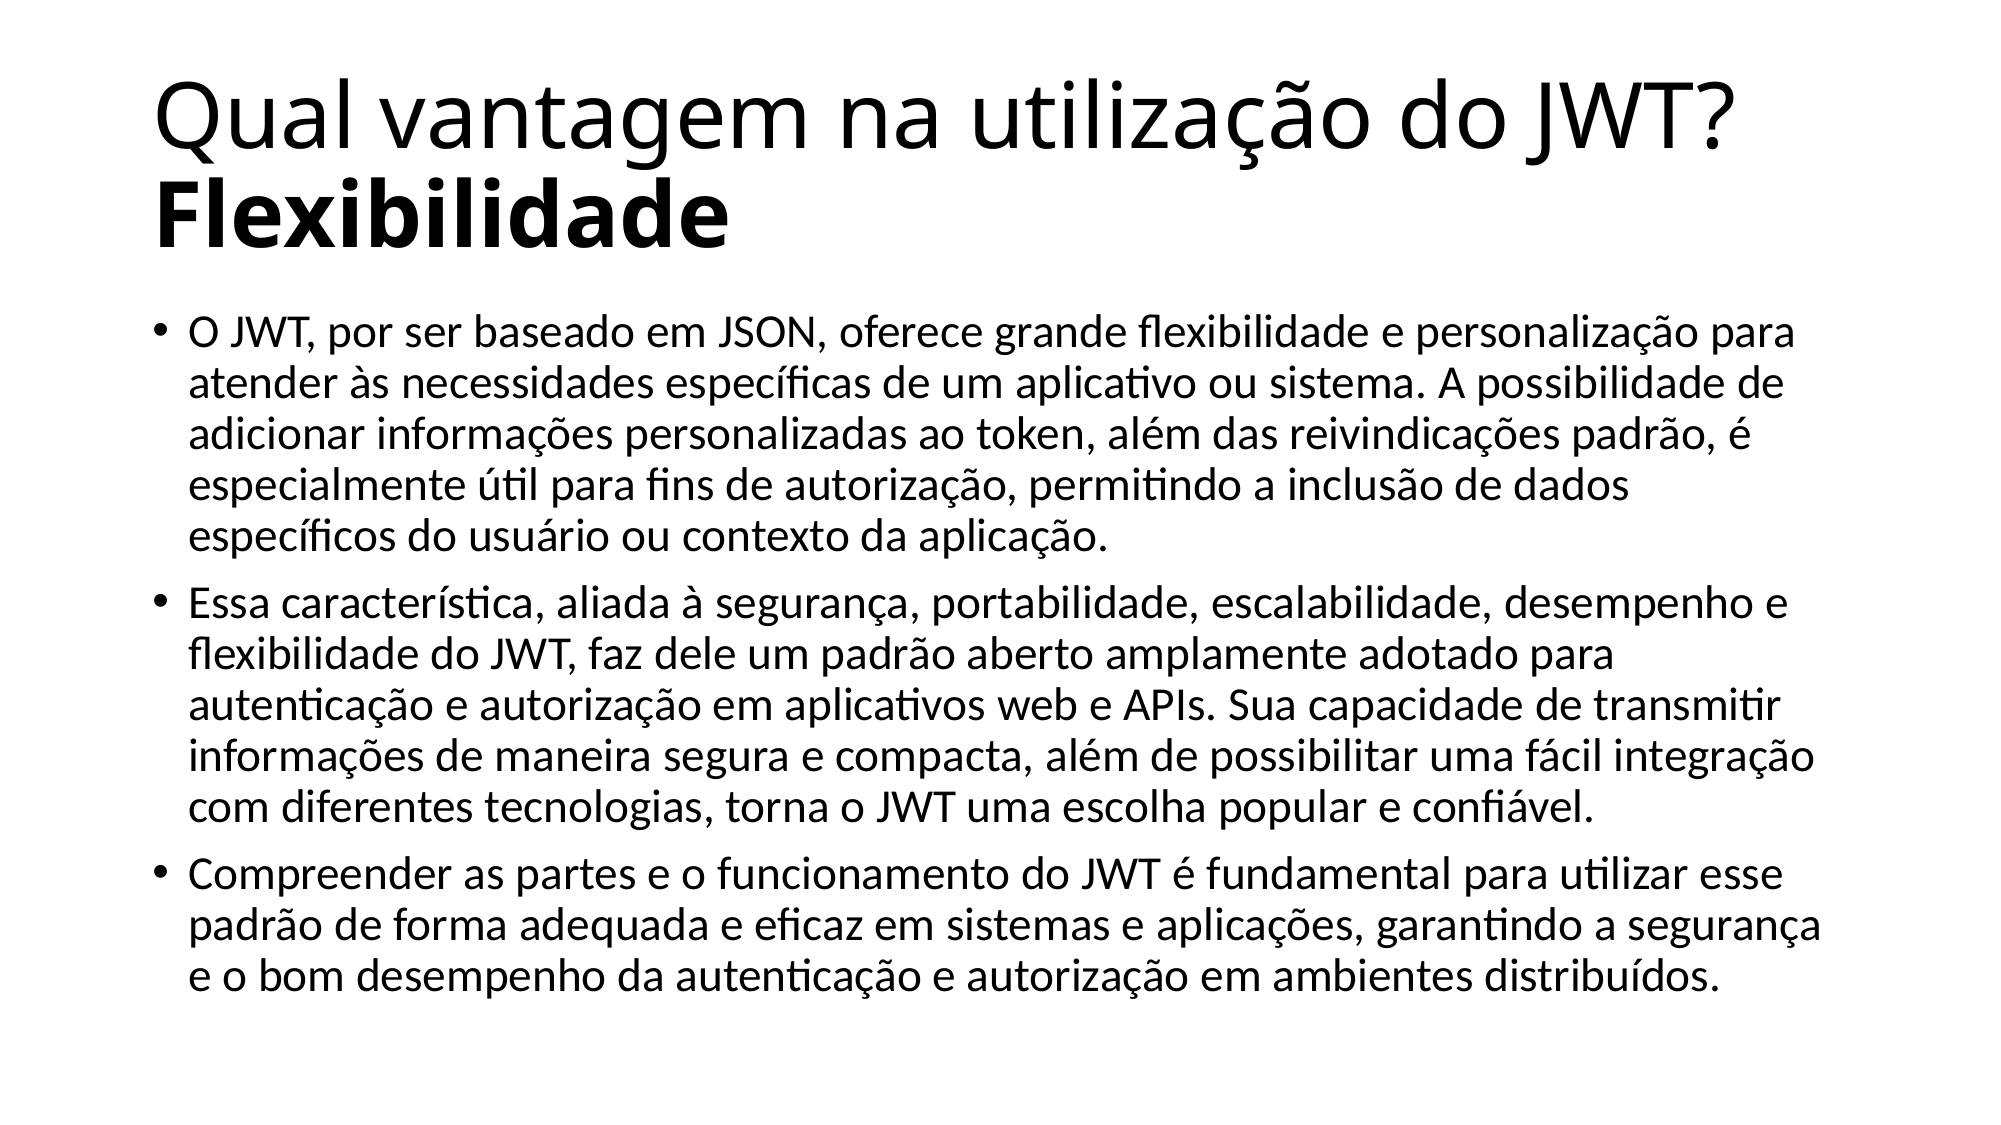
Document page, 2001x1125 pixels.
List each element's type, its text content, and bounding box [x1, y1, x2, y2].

title Qual vantagem na utilização do JWT? Flexibilidade [137, 59, 1863, 278]
list O JWT, por ser baseado em JSON, oferece grande flexibilidade e personalização para atender às necessidades específicas de um aplicativo ou sistema. A possibilidade de adicionar informações personalizadas ao token, além das reivindicações padrão, é especialmente útil para fins de autorização, permitindo a inclusão de dados específicos do usuário ou contexto da aplicação. Essa característica, aliada à segurança, portabilidade, escalabilidade, desempenho e flexibilidade do JWT, faz dele um padrão aberto amplamente adotado para autenticação e autorização em aplicativos web e APIs. Sua capacidade de transmitir informações de maneira segura e compacta, além de possibilitar uma fácil integração com diferentes tecnologias, torna o JWT uma escolha popular e confiável. Compreender as partes e o funcionamento do JWT é fundamental para utilizar esse padrão de forma adequada e eficaz em sistemas e aplicações, garantindo a segurança e o bom desempenho da autenticação e autorização em ambientes distribuídos. [137, 299, 1863, 1014]
